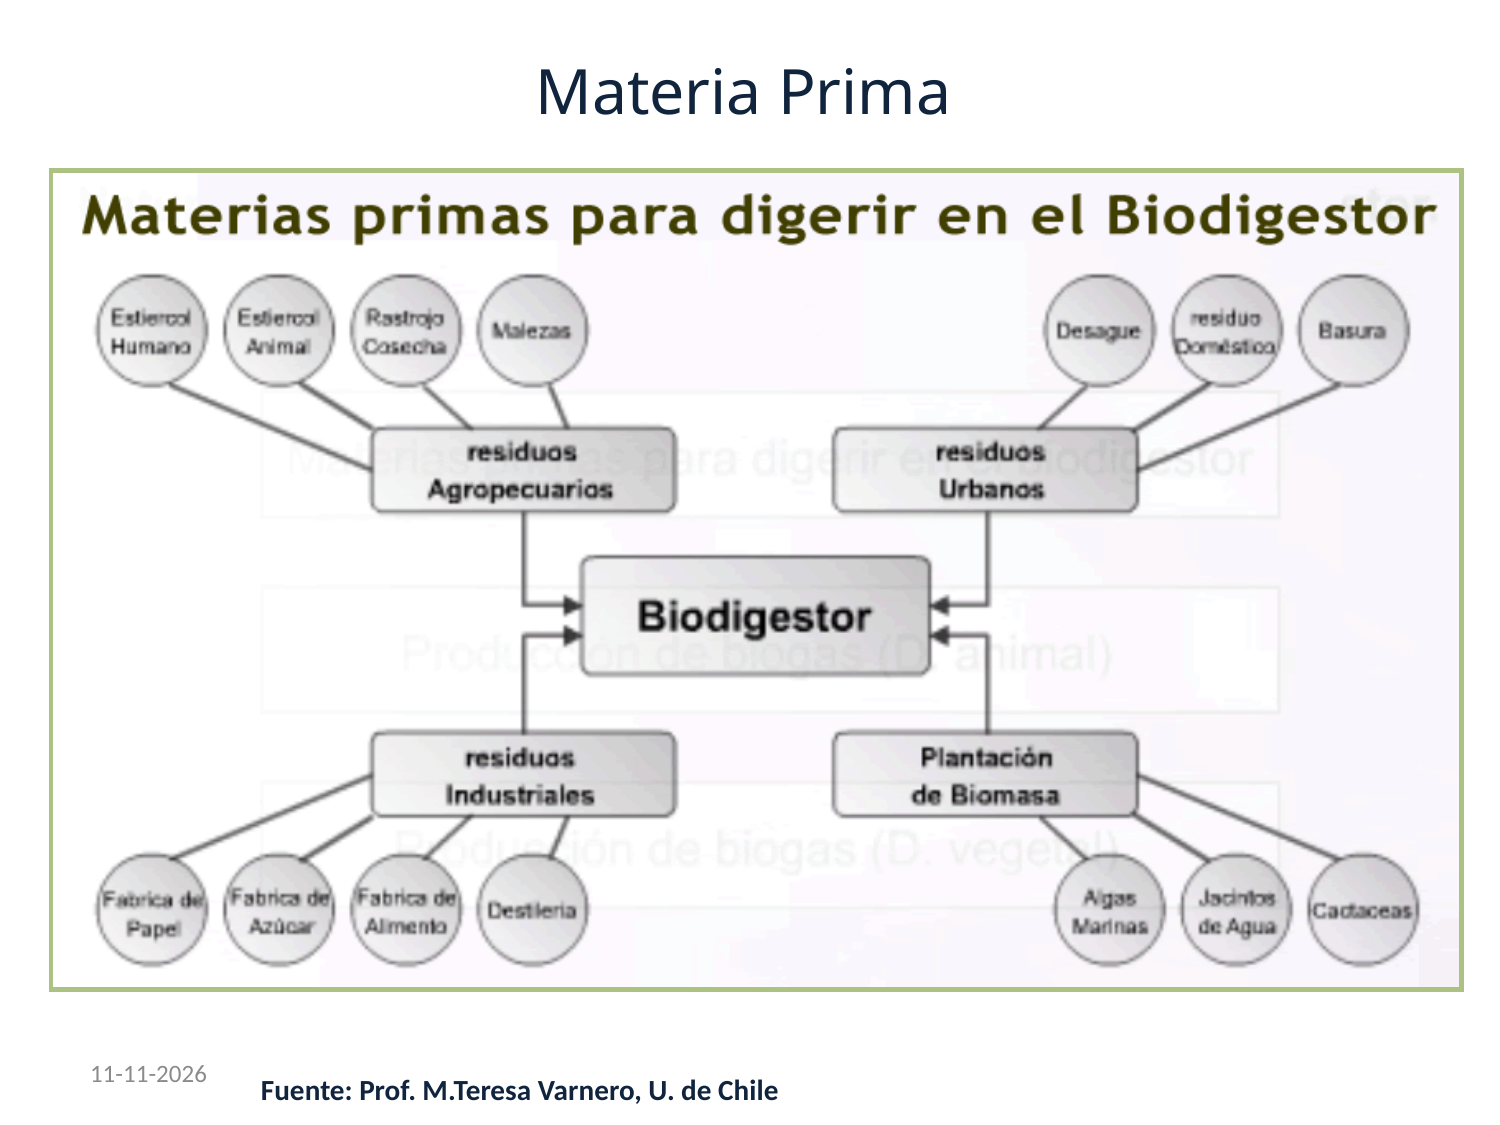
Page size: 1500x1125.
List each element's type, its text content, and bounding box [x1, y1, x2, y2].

picture [52, 172, 1460, 988]
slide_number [75, 1042, 425, 1103]
text_box Fuente: Prof. M.Teresa Varnero, U. de Chile [246, 1064, 1231, 1114]
text_box Materia Prima [76, 30, 1427, 150]
